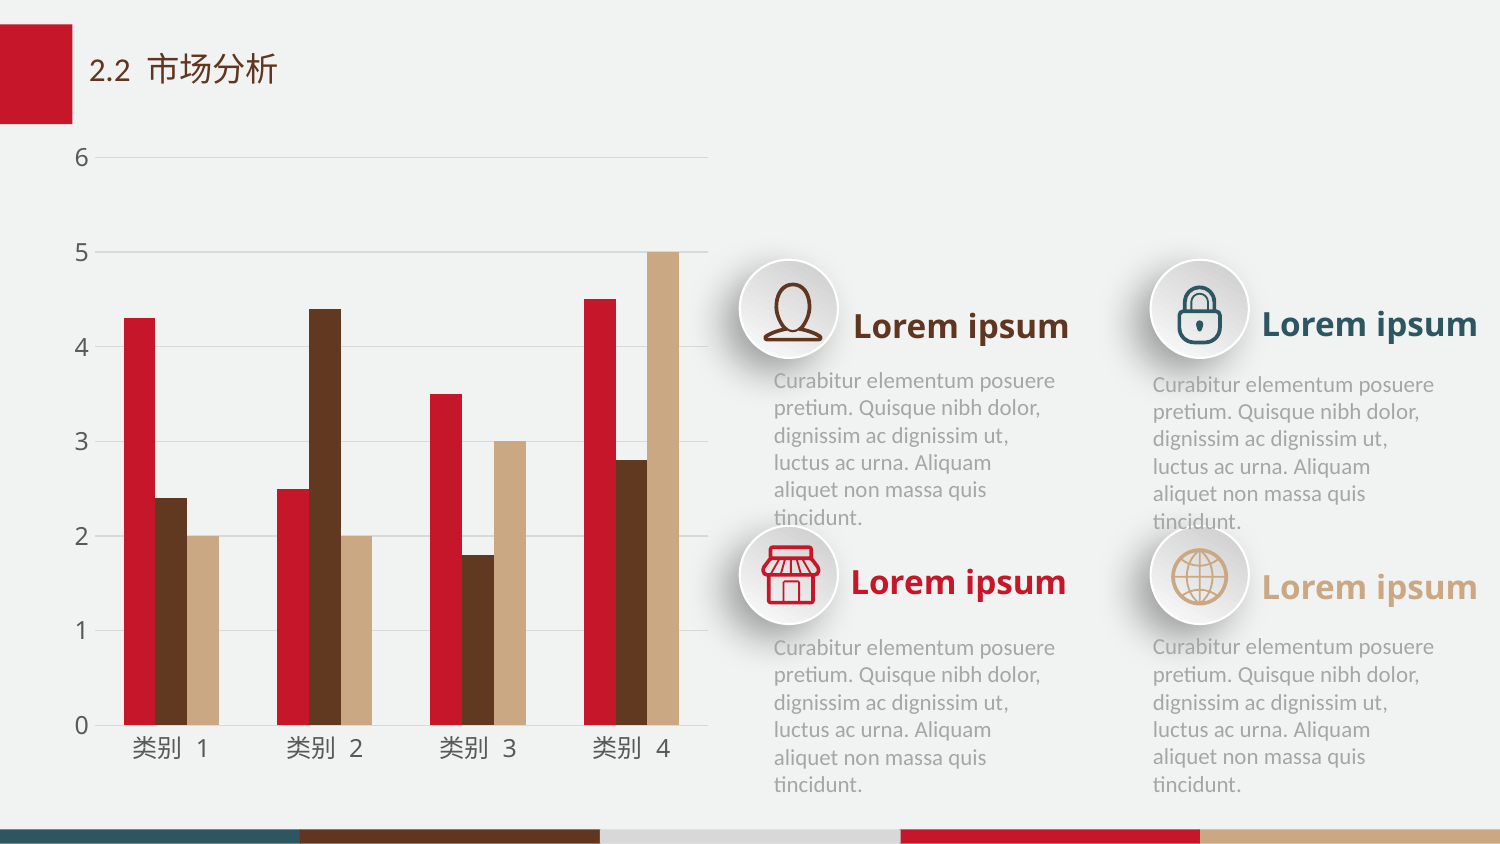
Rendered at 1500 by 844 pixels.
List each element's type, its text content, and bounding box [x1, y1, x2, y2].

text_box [1177, 285, 1222, 345]
text_box [1150, 525, 1246, 624]
text_box Lorem ipsum [835, 554, 1092, 610]
text_box [739, 525, 835, 625]
text_box Curabitur elementum posuere pretium. Quisque nibh dolor, dignissim ac dignissim ut, luctus ac urna. Aliquam aliquet non massa quis tincidunt. [1138, 361, 1456, 516]
text_box [1150, 259, 1248, 358]
text_box [761, 545, 821, 605]
text_box Lorem ipsum [1246, 296, 1500, 351]
text_box Curabitur elementum posuere pretium. Quisque nibh dolor, dignissim ac dignissim ut, luctus ac urna. Aliquam aliquet non massa quis tincidunt. [759, 625, 1076, 779]
chart [61, 127, 722, 779]
text_box [1171, 548, 1229, 606]
text_box Curabitur elementum posuere pretium. Quisque nibh dolor, dignissim ac dignissim ut, luctus ac urna. Aliquam aliquet non massa quis tincidunt. [1138, 624, 1456, 779]
text_box [739, 259, 838, 357]
text_box Lorem ipsum [838, 298, 1094, 353]
text_box Curabitur elementum posuere pretium. Quisque nibh dolor, dignissim ac dignissim ut, luctus ac urna. Aliquam aliquet non massa quis tincidunt. [759, 357, 1076, 512]
text_box [763, 282, 823, 342]
text_box Lorem ipsum [1246, 558, 1500, 614]
title 2.2 市场分析 [73, 45, 326, 104]
